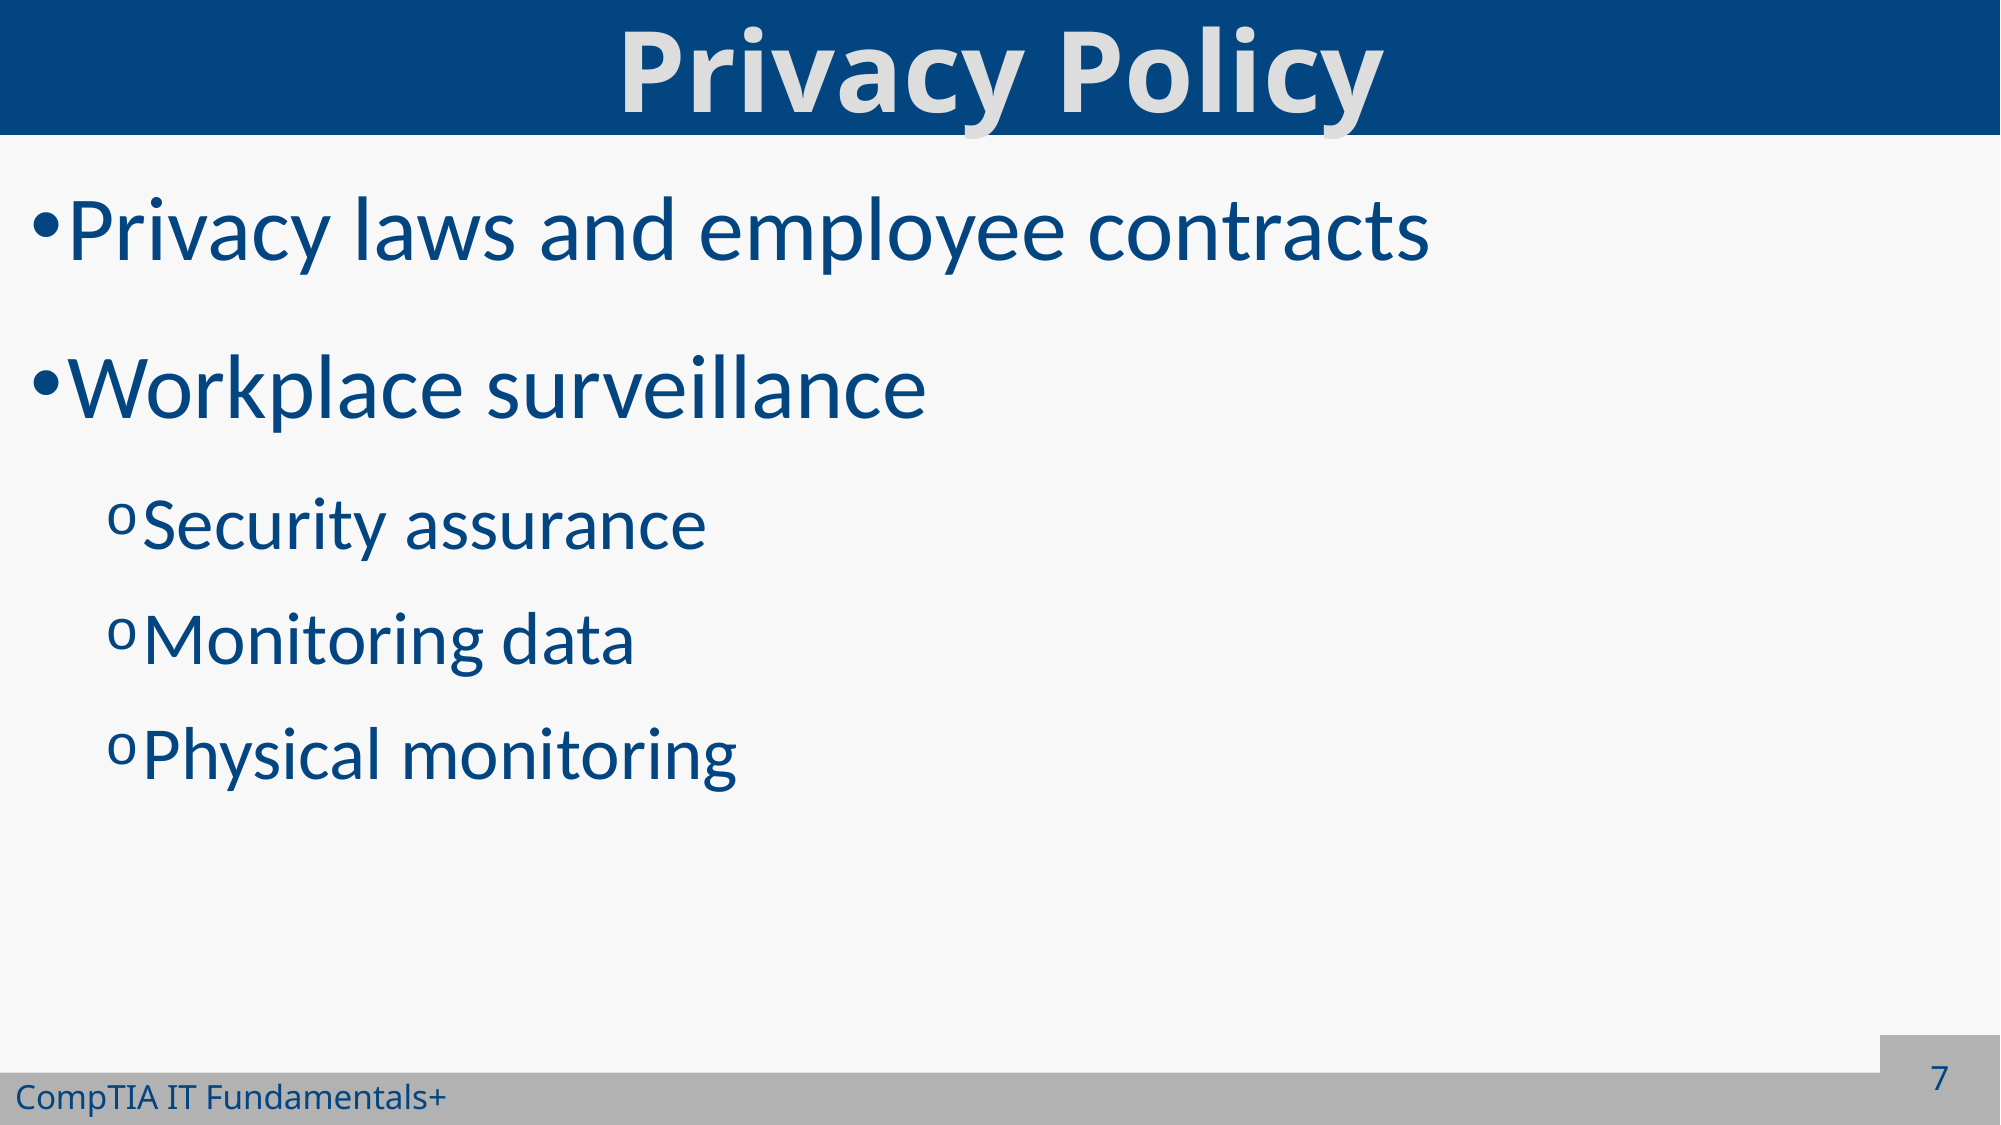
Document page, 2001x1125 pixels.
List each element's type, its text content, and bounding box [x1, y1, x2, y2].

slide_number 7 [1880, 1035, 2000, 1125]
title Privacy Policy [0, 0, 2000, 135]
list Privacy laws and employee contracts Workplace surveillance Security assurance Monitoring data Physical monitoring [15, 149, 1980, 1065]
footer CompTIA IT Fundamentals+ [0, 1072, 1880, 1125]
